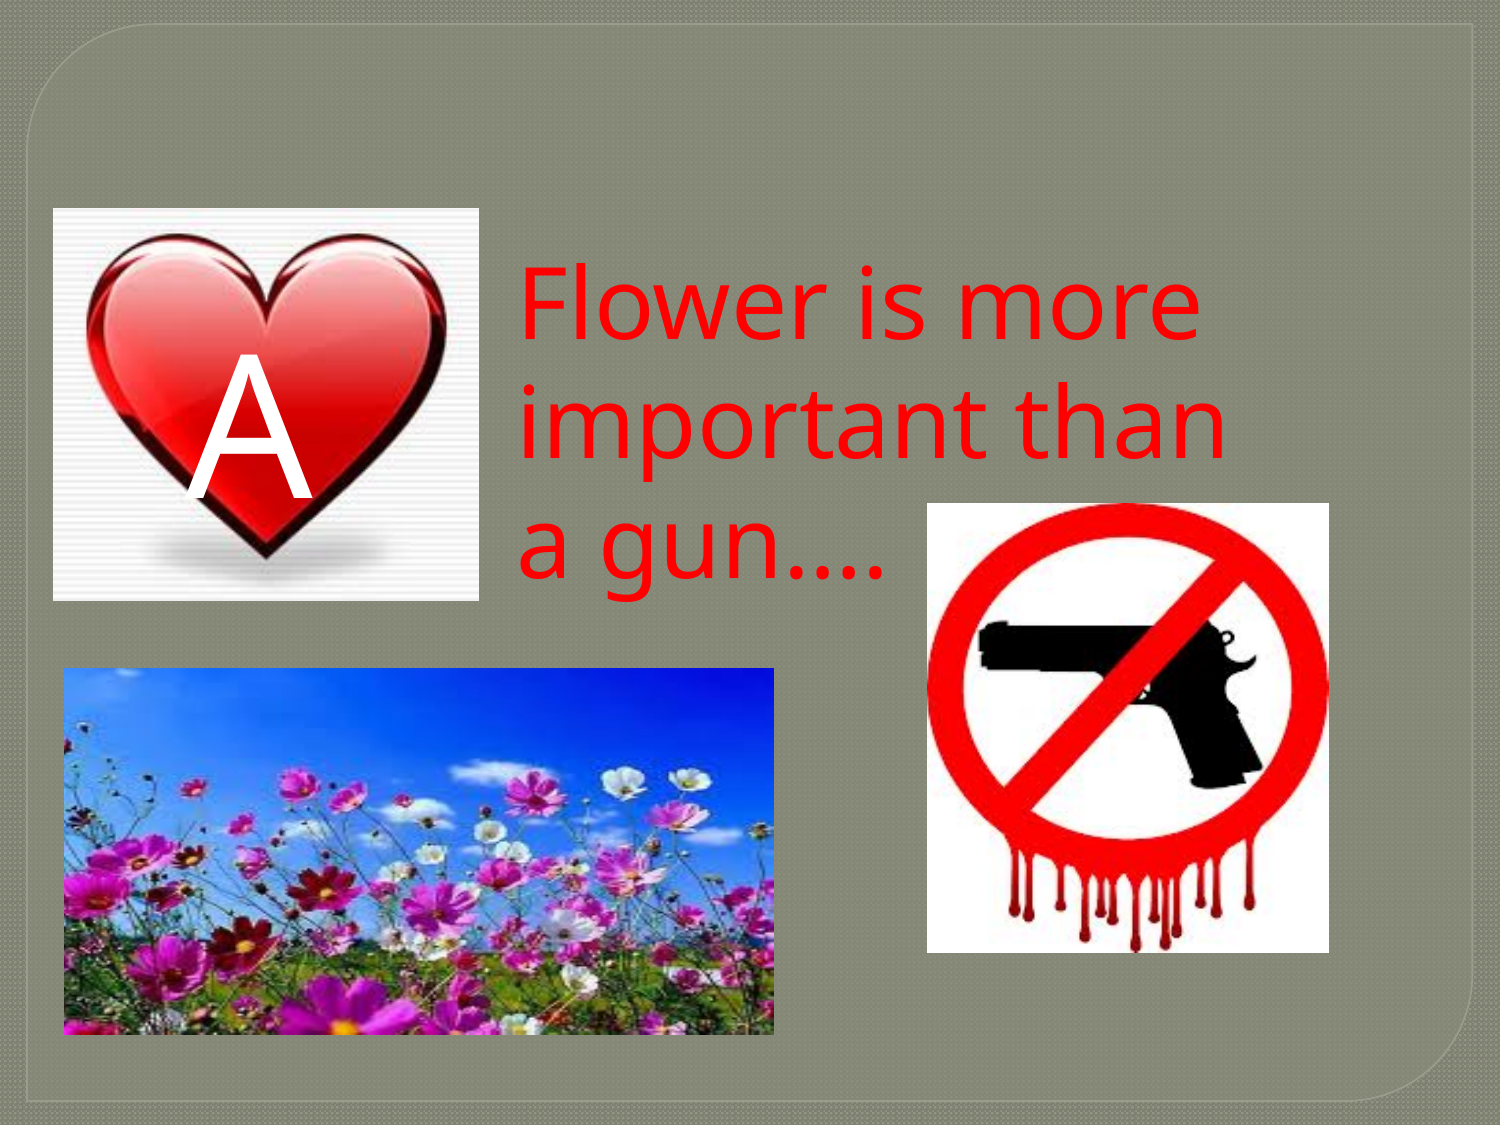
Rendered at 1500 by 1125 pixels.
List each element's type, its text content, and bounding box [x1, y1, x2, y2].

picture [926, 503, 1330, 953]
text_box Flower is more important than a gun…. [501, 231, 1270, 607]
picture [52, 207, 479, 601]
picture [64, 668, 774, 1036]
